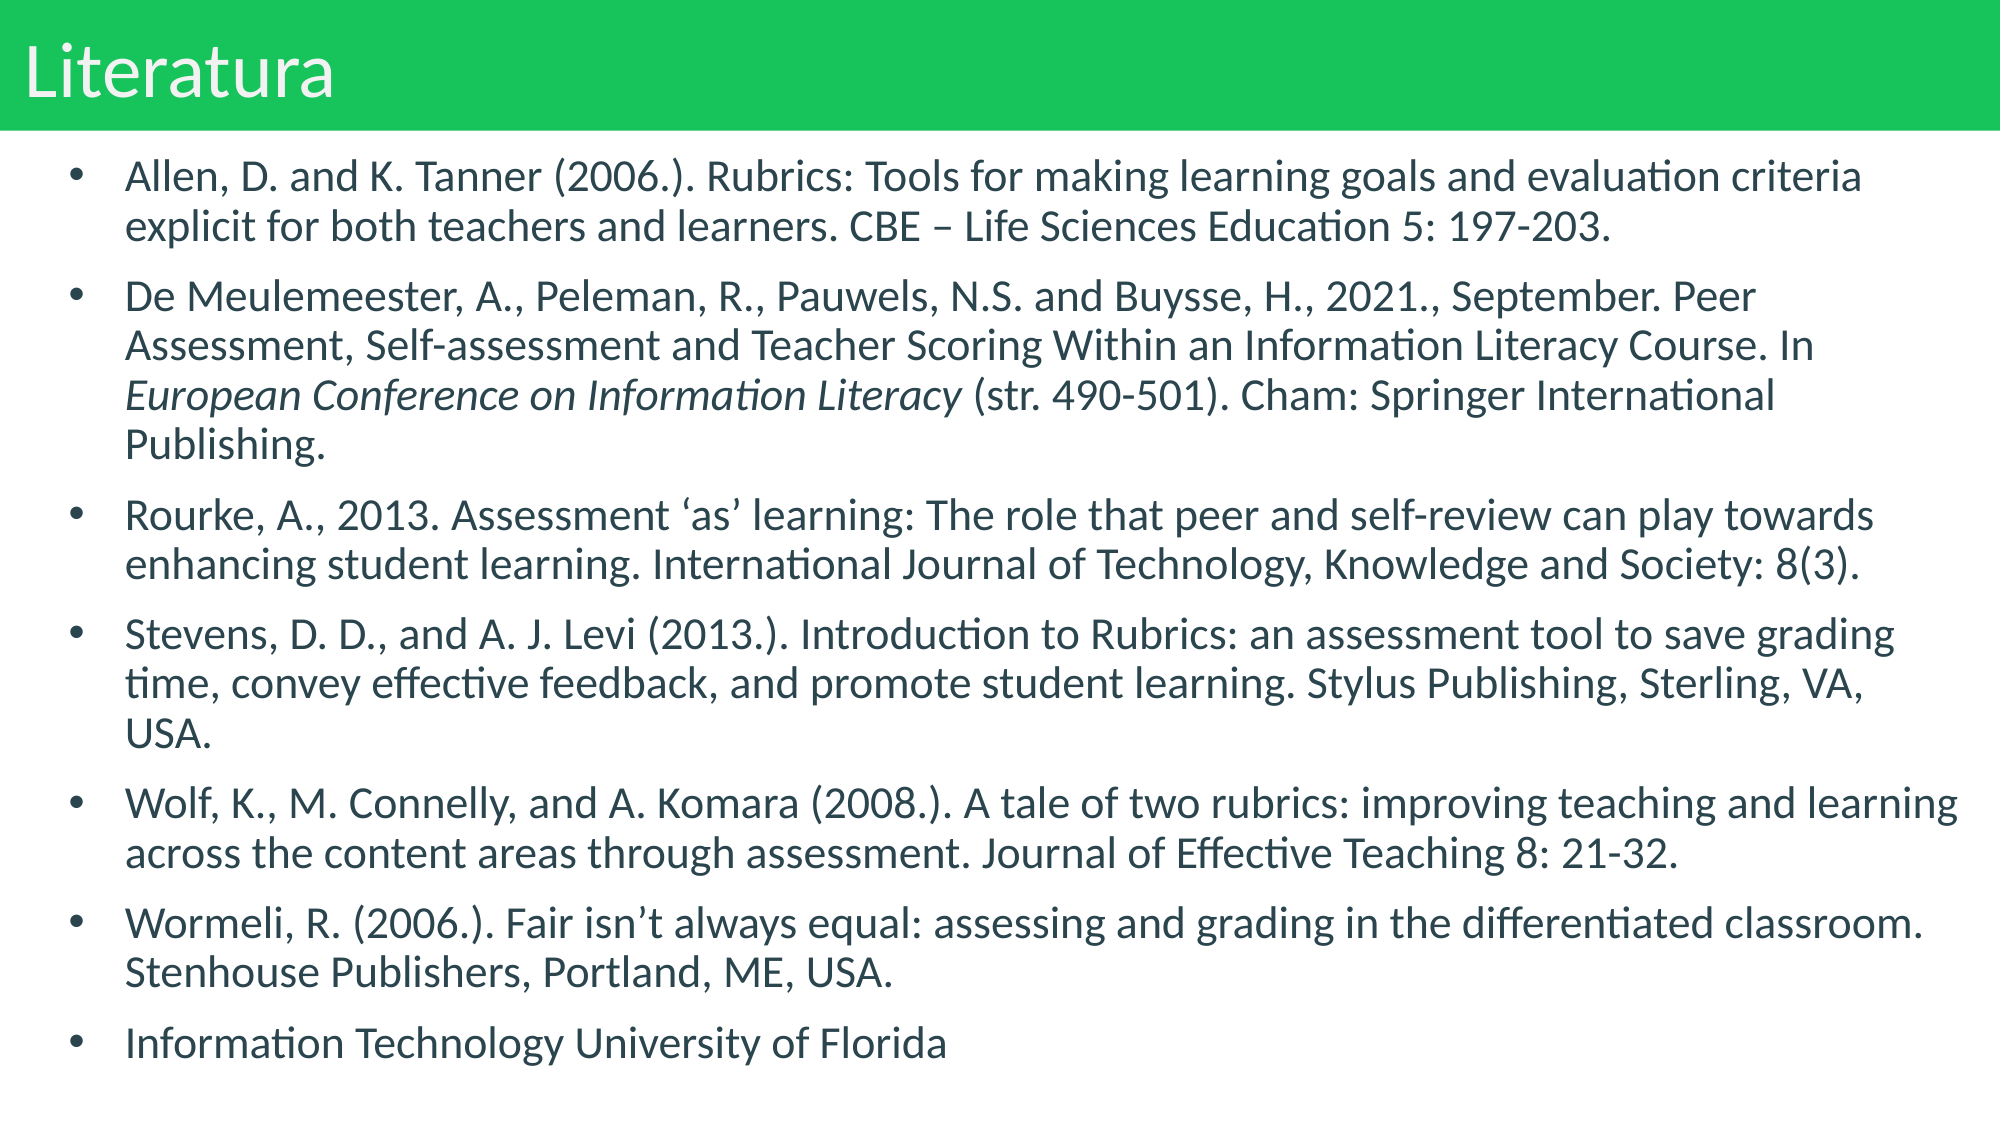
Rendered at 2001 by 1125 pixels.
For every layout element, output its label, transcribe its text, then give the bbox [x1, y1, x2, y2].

list Allen, D. and K. Tanner (2006.). Rubrics: Tools for making learning goals and evaluation criteria explicit for both teachers and learners. CBE – Life Sciences Education 5: 197-203. De Meulemeester, A., Peleman, R., Pauwels, N.S. and Buysse, H., 2021., September. Peer Assessment, Self-assessment and Teacher Scoring Within an Information Literacy Course. In European Conference on Information Literacy (str. 490-501). Cham: Springer International Publishing. Rourke, A., 2013. Assessment ‘as’ learning: The role that peer and self-review can play towards enhancing student learning. International Journal of Technology, Knowledge and Society: 8(3). Stevens, D. D., and A. J. Levi (2013.). Introduction to Rubrics: an assessment tool to save grading time, convey effective feedback, and promote student learning. Stylus Publishing, Sterling, VA, USA. Wolf, K., M. Connelly, and A. Komara (2008.). A tale of two rubrics: improving teaching and learning across the content areas through assessment. Journal of Effective Teaching 8: 21-32. Wormeli, R. (2006.). Fair isn’t always equal: assessing and grading in the differentiated classroom. Stenhouse Publishers, Portland, ME, USA. Information Technology University of Florida [16, 144, 1976, 1108]
title Literatura [16, 13, 1976, 131]
